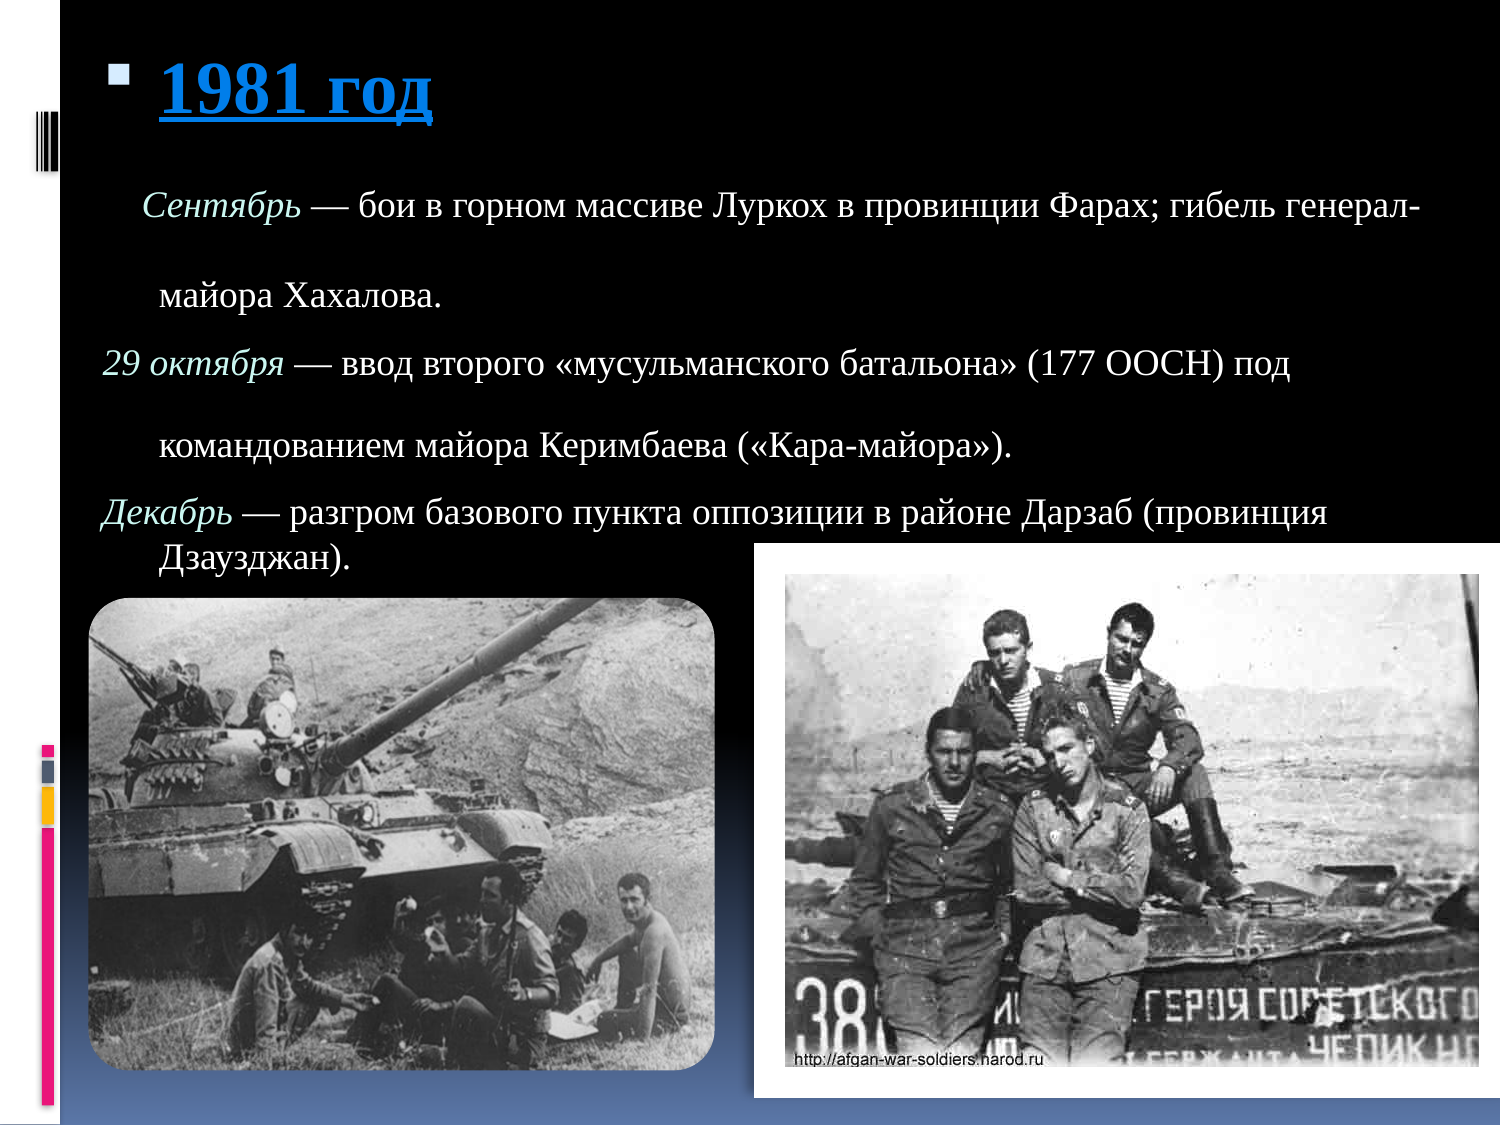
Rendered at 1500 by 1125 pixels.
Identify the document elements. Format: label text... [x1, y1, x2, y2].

picture [784, 573, 1480, 1067]
picture [88, 597, 715, 1071]
list 1981 год Сентябрь — бои в горном массиве Луркох в провинции Фарах; гибель генерал-майора Хахалова. 29 октября — ввод второго «мусульманского батальона» (177 ООСН) под командованием майора Керимбаева («Кара-майора»). Декабрь — разгром базового пункта оппозиции в районе Дарзаб (провинция Дзаузджан). [76, 30, 1459, 1094]
